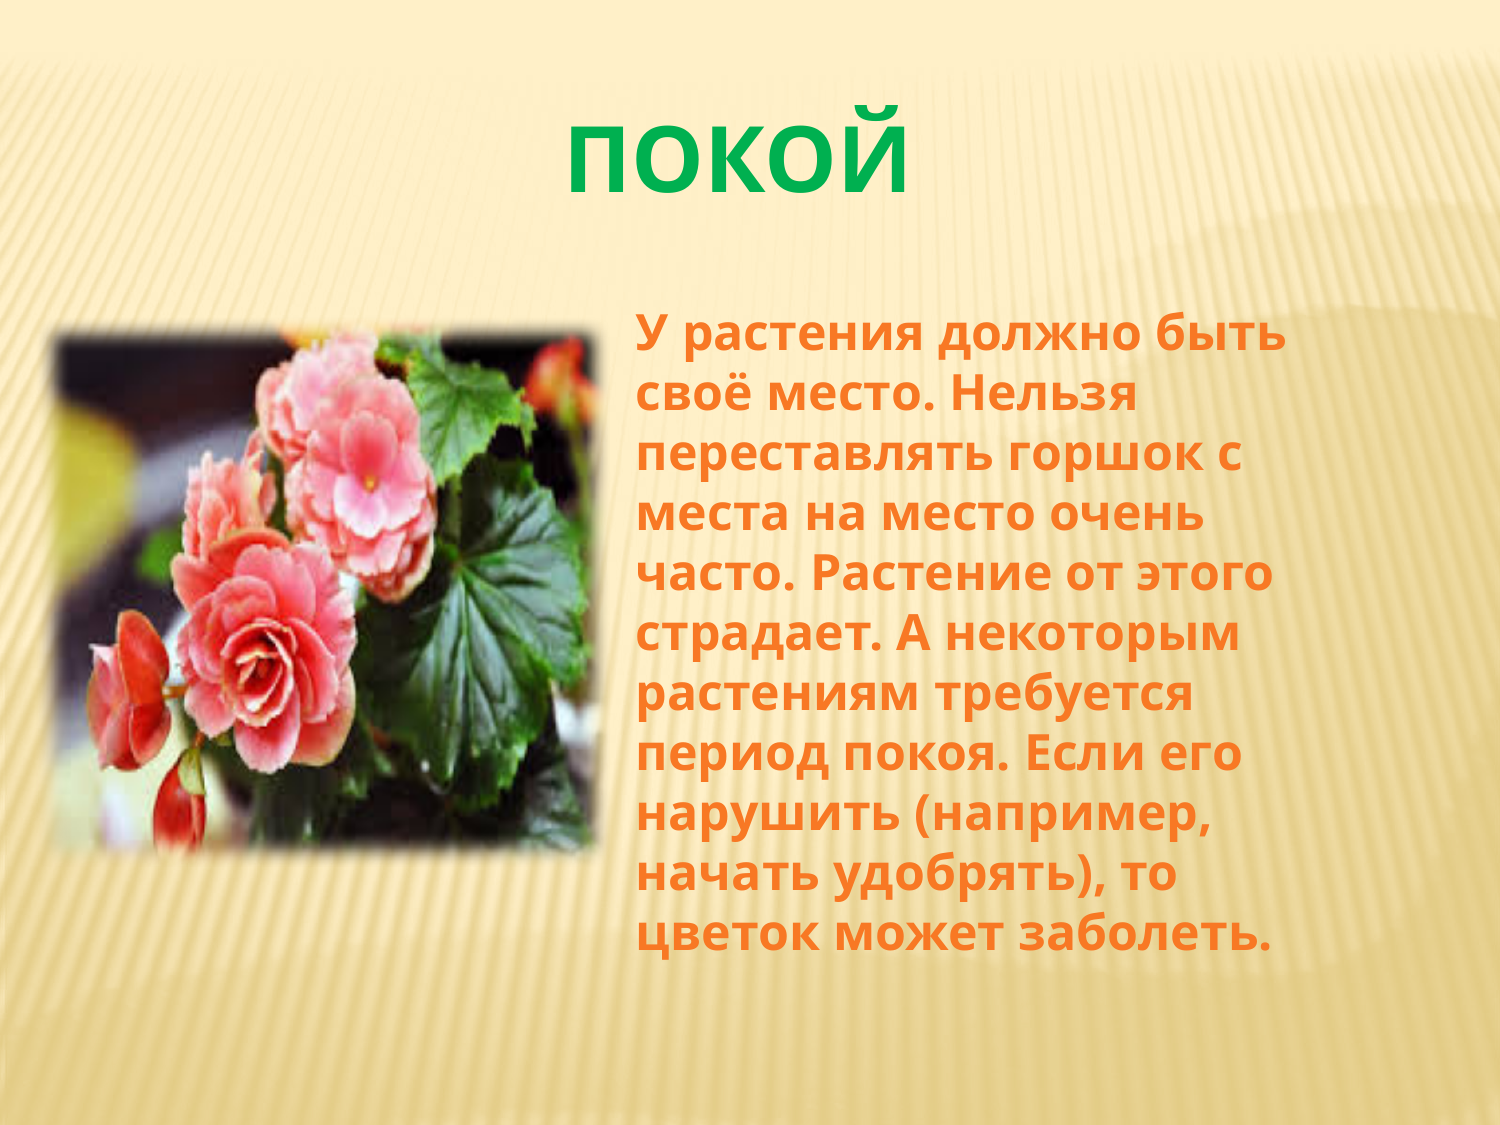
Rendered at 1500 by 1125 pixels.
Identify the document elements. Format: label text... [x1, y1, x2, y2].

text_box У растения должно быть своё место. Нельзя переставлять горшок с места на место очень часто. Растение от этого страдает. А некоторым растениям требуется период покоя. Если его нарушить (например, начать удобрять), то цветок может заболеть. [621, 292, 1383, 968]
picture [34, 316, 611, 868]
text_box ПОКОЙ [363, 93, 1114, 219]
